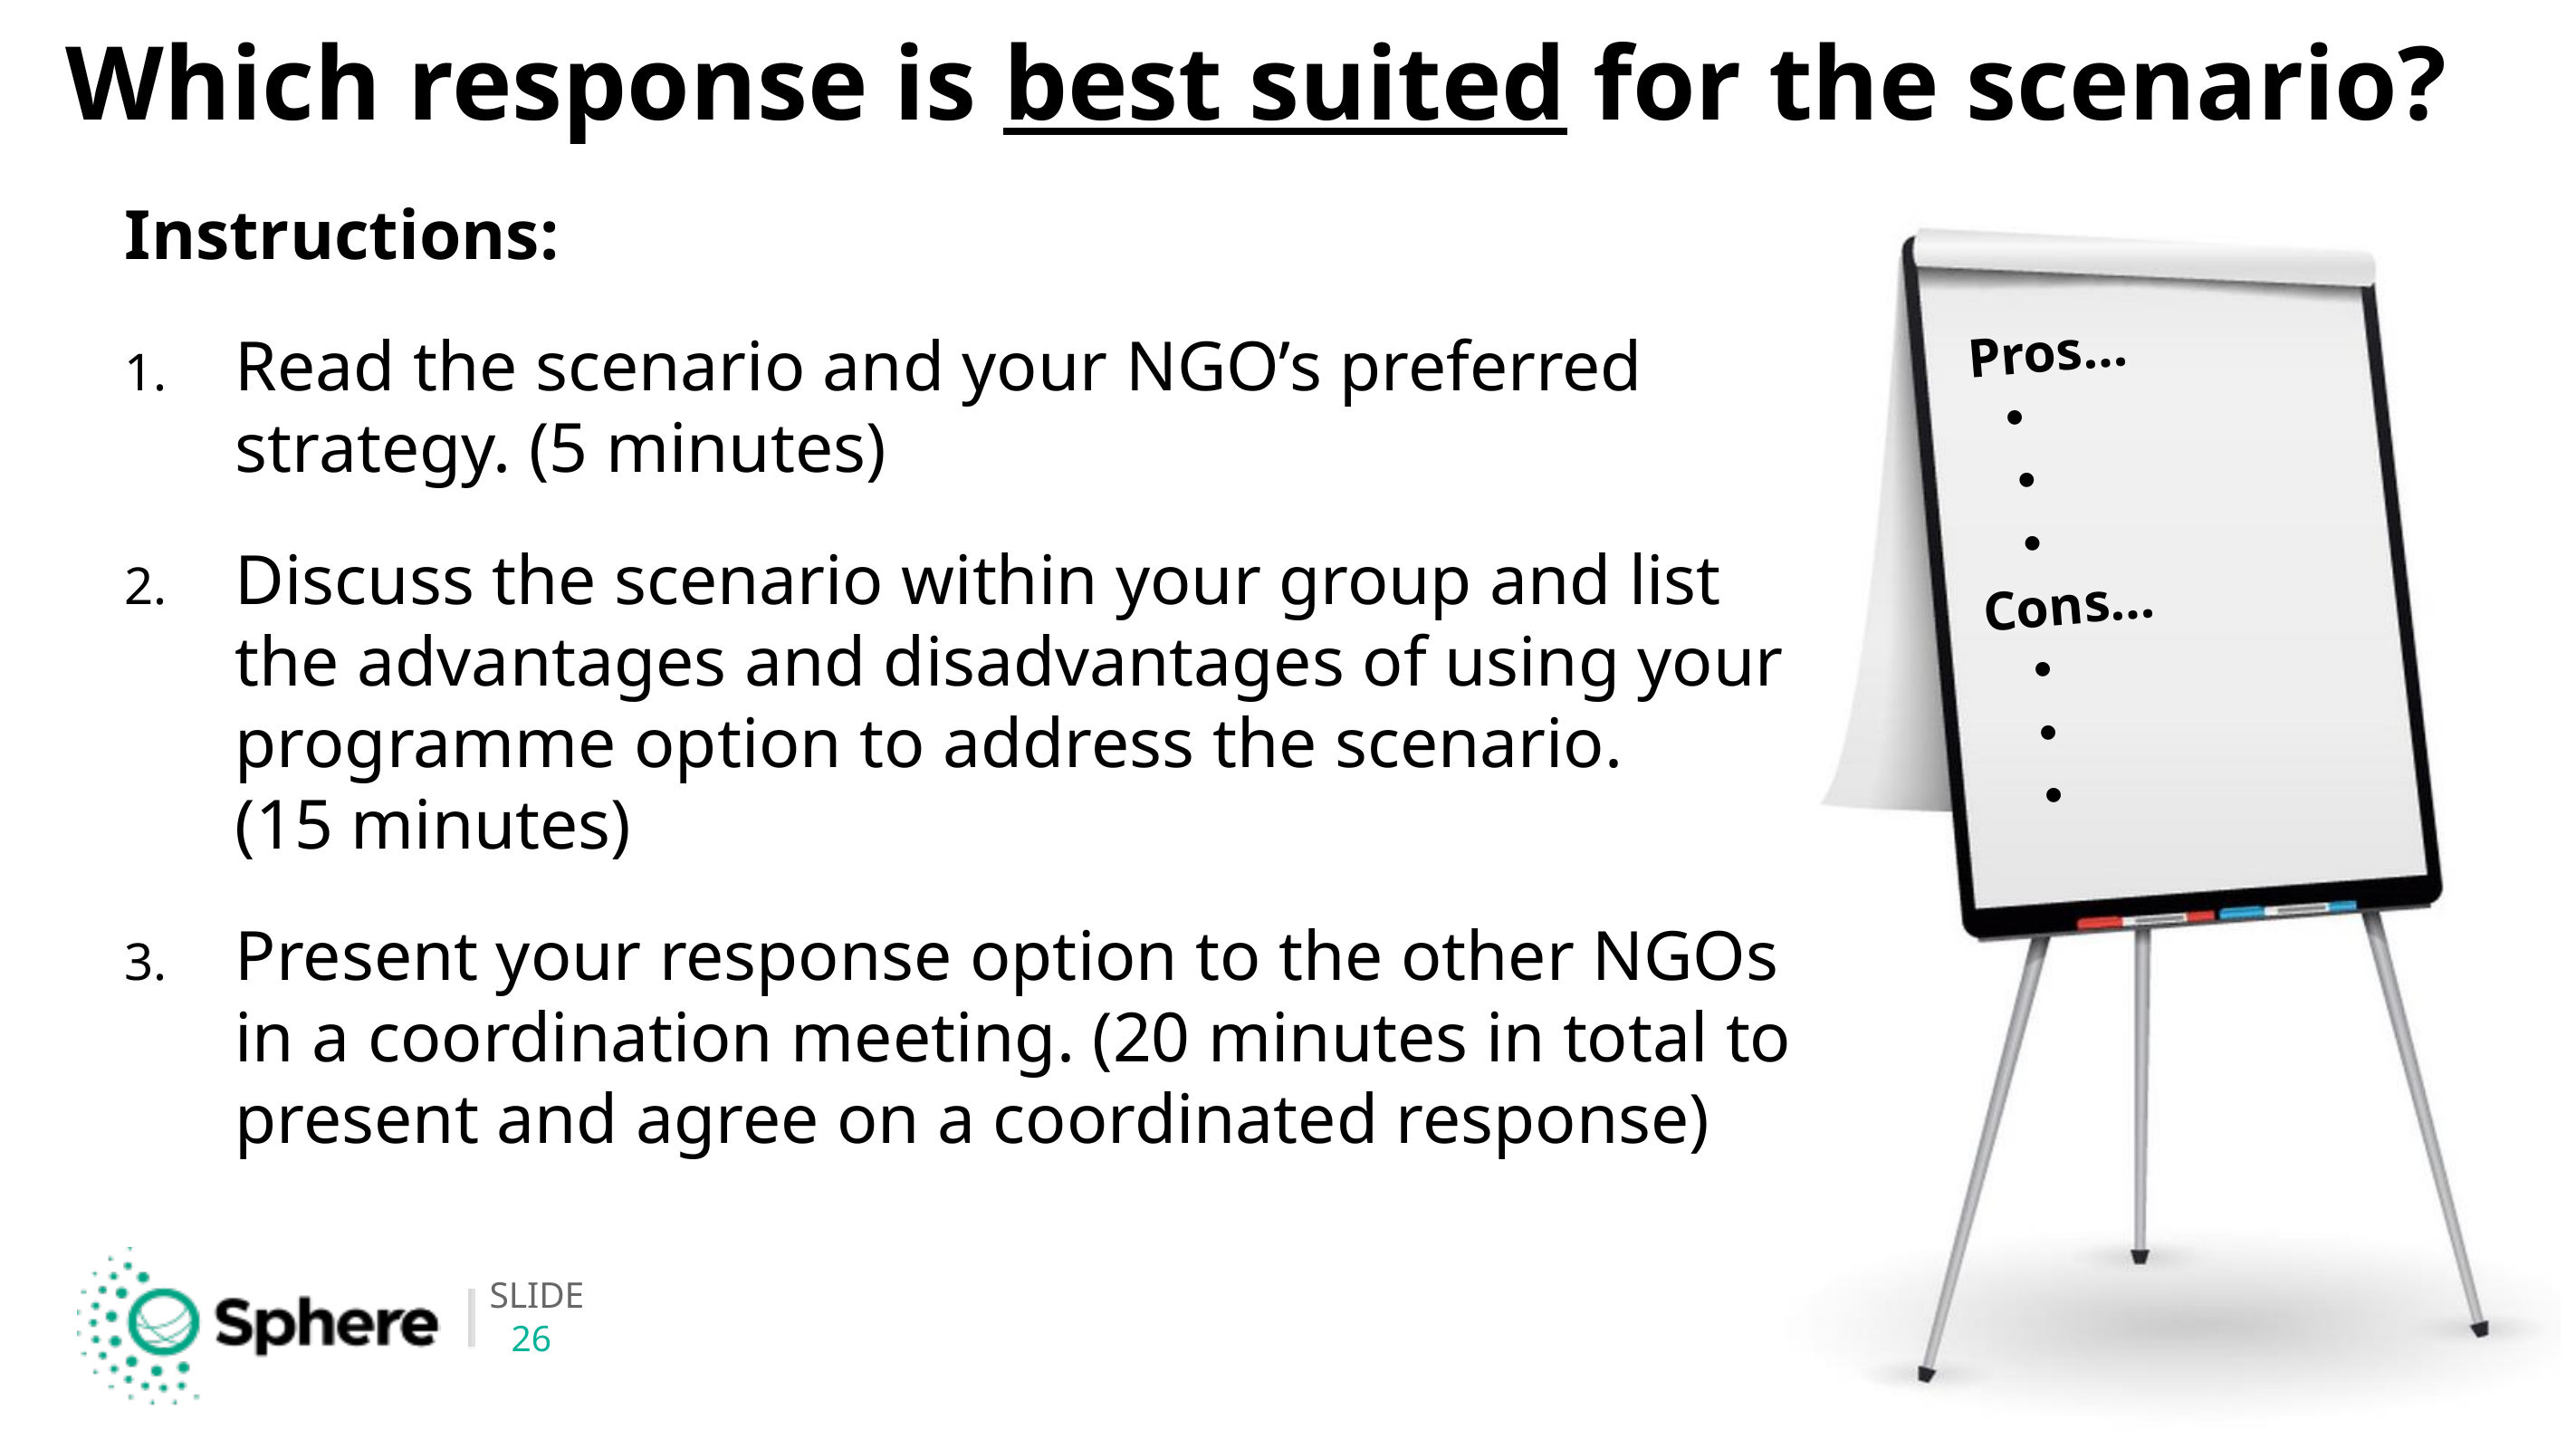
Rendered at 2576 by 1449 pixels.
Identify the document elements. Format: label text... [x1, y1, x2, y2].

slide_number 26 [503, 1308, 563, 1367]
title Which response is best suited for the scenario? [57, 10, 2576, 179]
picture [77, 1247, 441, 1407]
picture [468, 1339, 479, 1349]
list Instructions: Read the scenario and your NGO’s preferred strategy. (5 minutes) Discuss the scenario within your group and list the advantages and disadvantages of using your programme option to address the scenario. (15 minutes) Present your response option to the other NGOs in a coordination meeting. (20 minutes in total to present and agree on a coordinated response) [117, 183, 1751, 1339]
picture [1755, 178, 2561, 1437]
